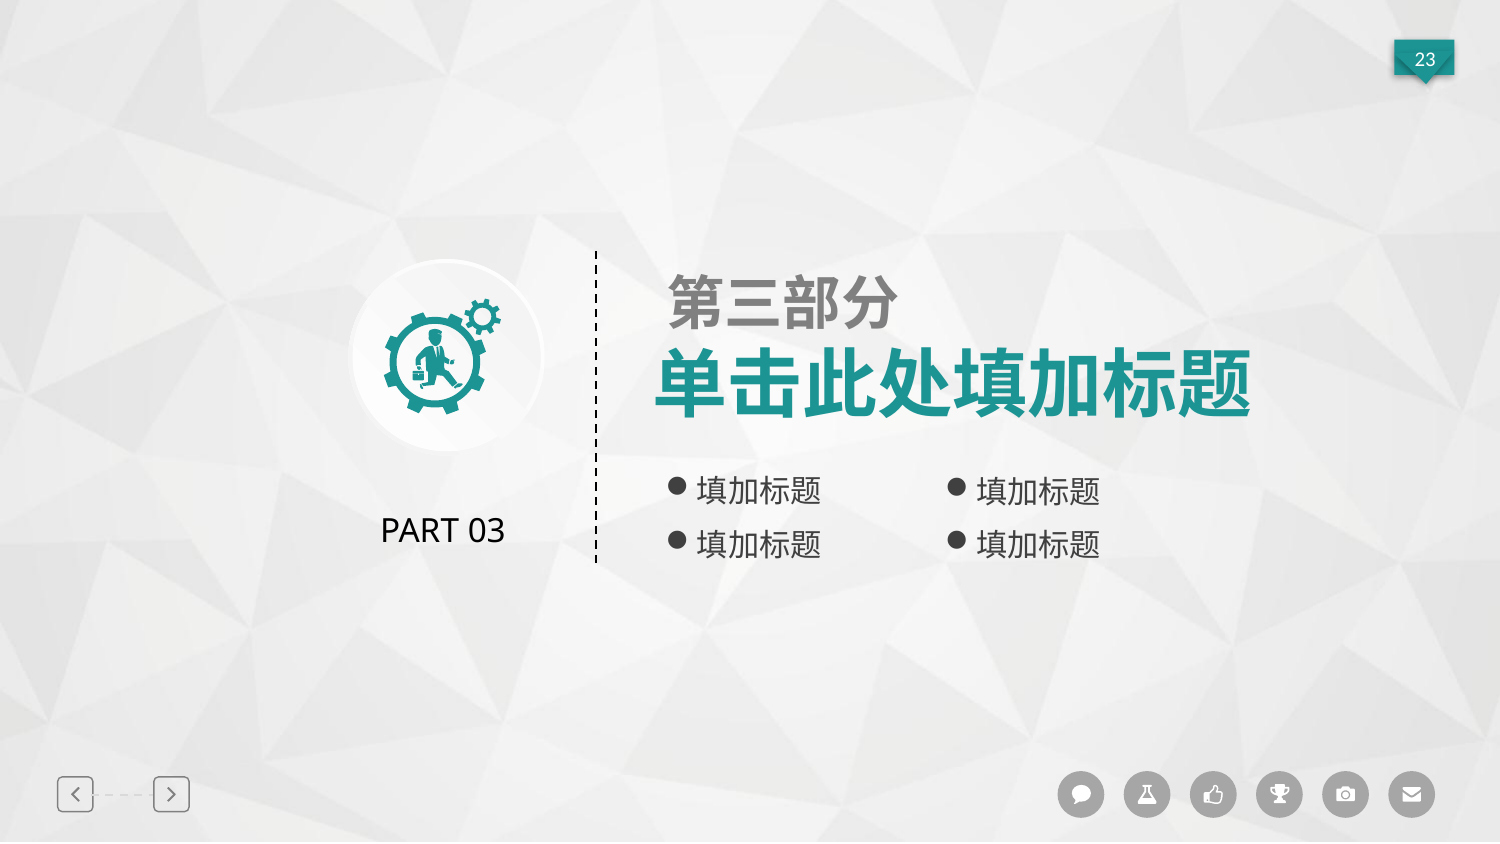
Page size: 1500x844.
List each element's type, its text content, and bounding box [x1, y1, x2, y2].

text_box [1255, 770, 1304, 819]
text_box 填加标题 [945, 525, 1275, 564]
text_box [1321, 770, 1370, 819]
text_box 填加标题 [665, 471, 996, 510]
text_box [1388, 770, 1436, 819]
picture [0, 0, 1500, 842]
text_box 填加标题 [945, 472, 1275, 510]
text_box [348, 258, 545, 456]
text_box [1189, 770, 1237, 819]
text_box 填加标题 [665, 525, 945, 563]
text_box 第三部分 单击此处填加标题 [637, 259, 1268, 434]
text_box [1057, 770, 1105, 819]
text_box PART 03 [380, 508, 529, 549]
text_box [1123, 770, 1171, 819]
